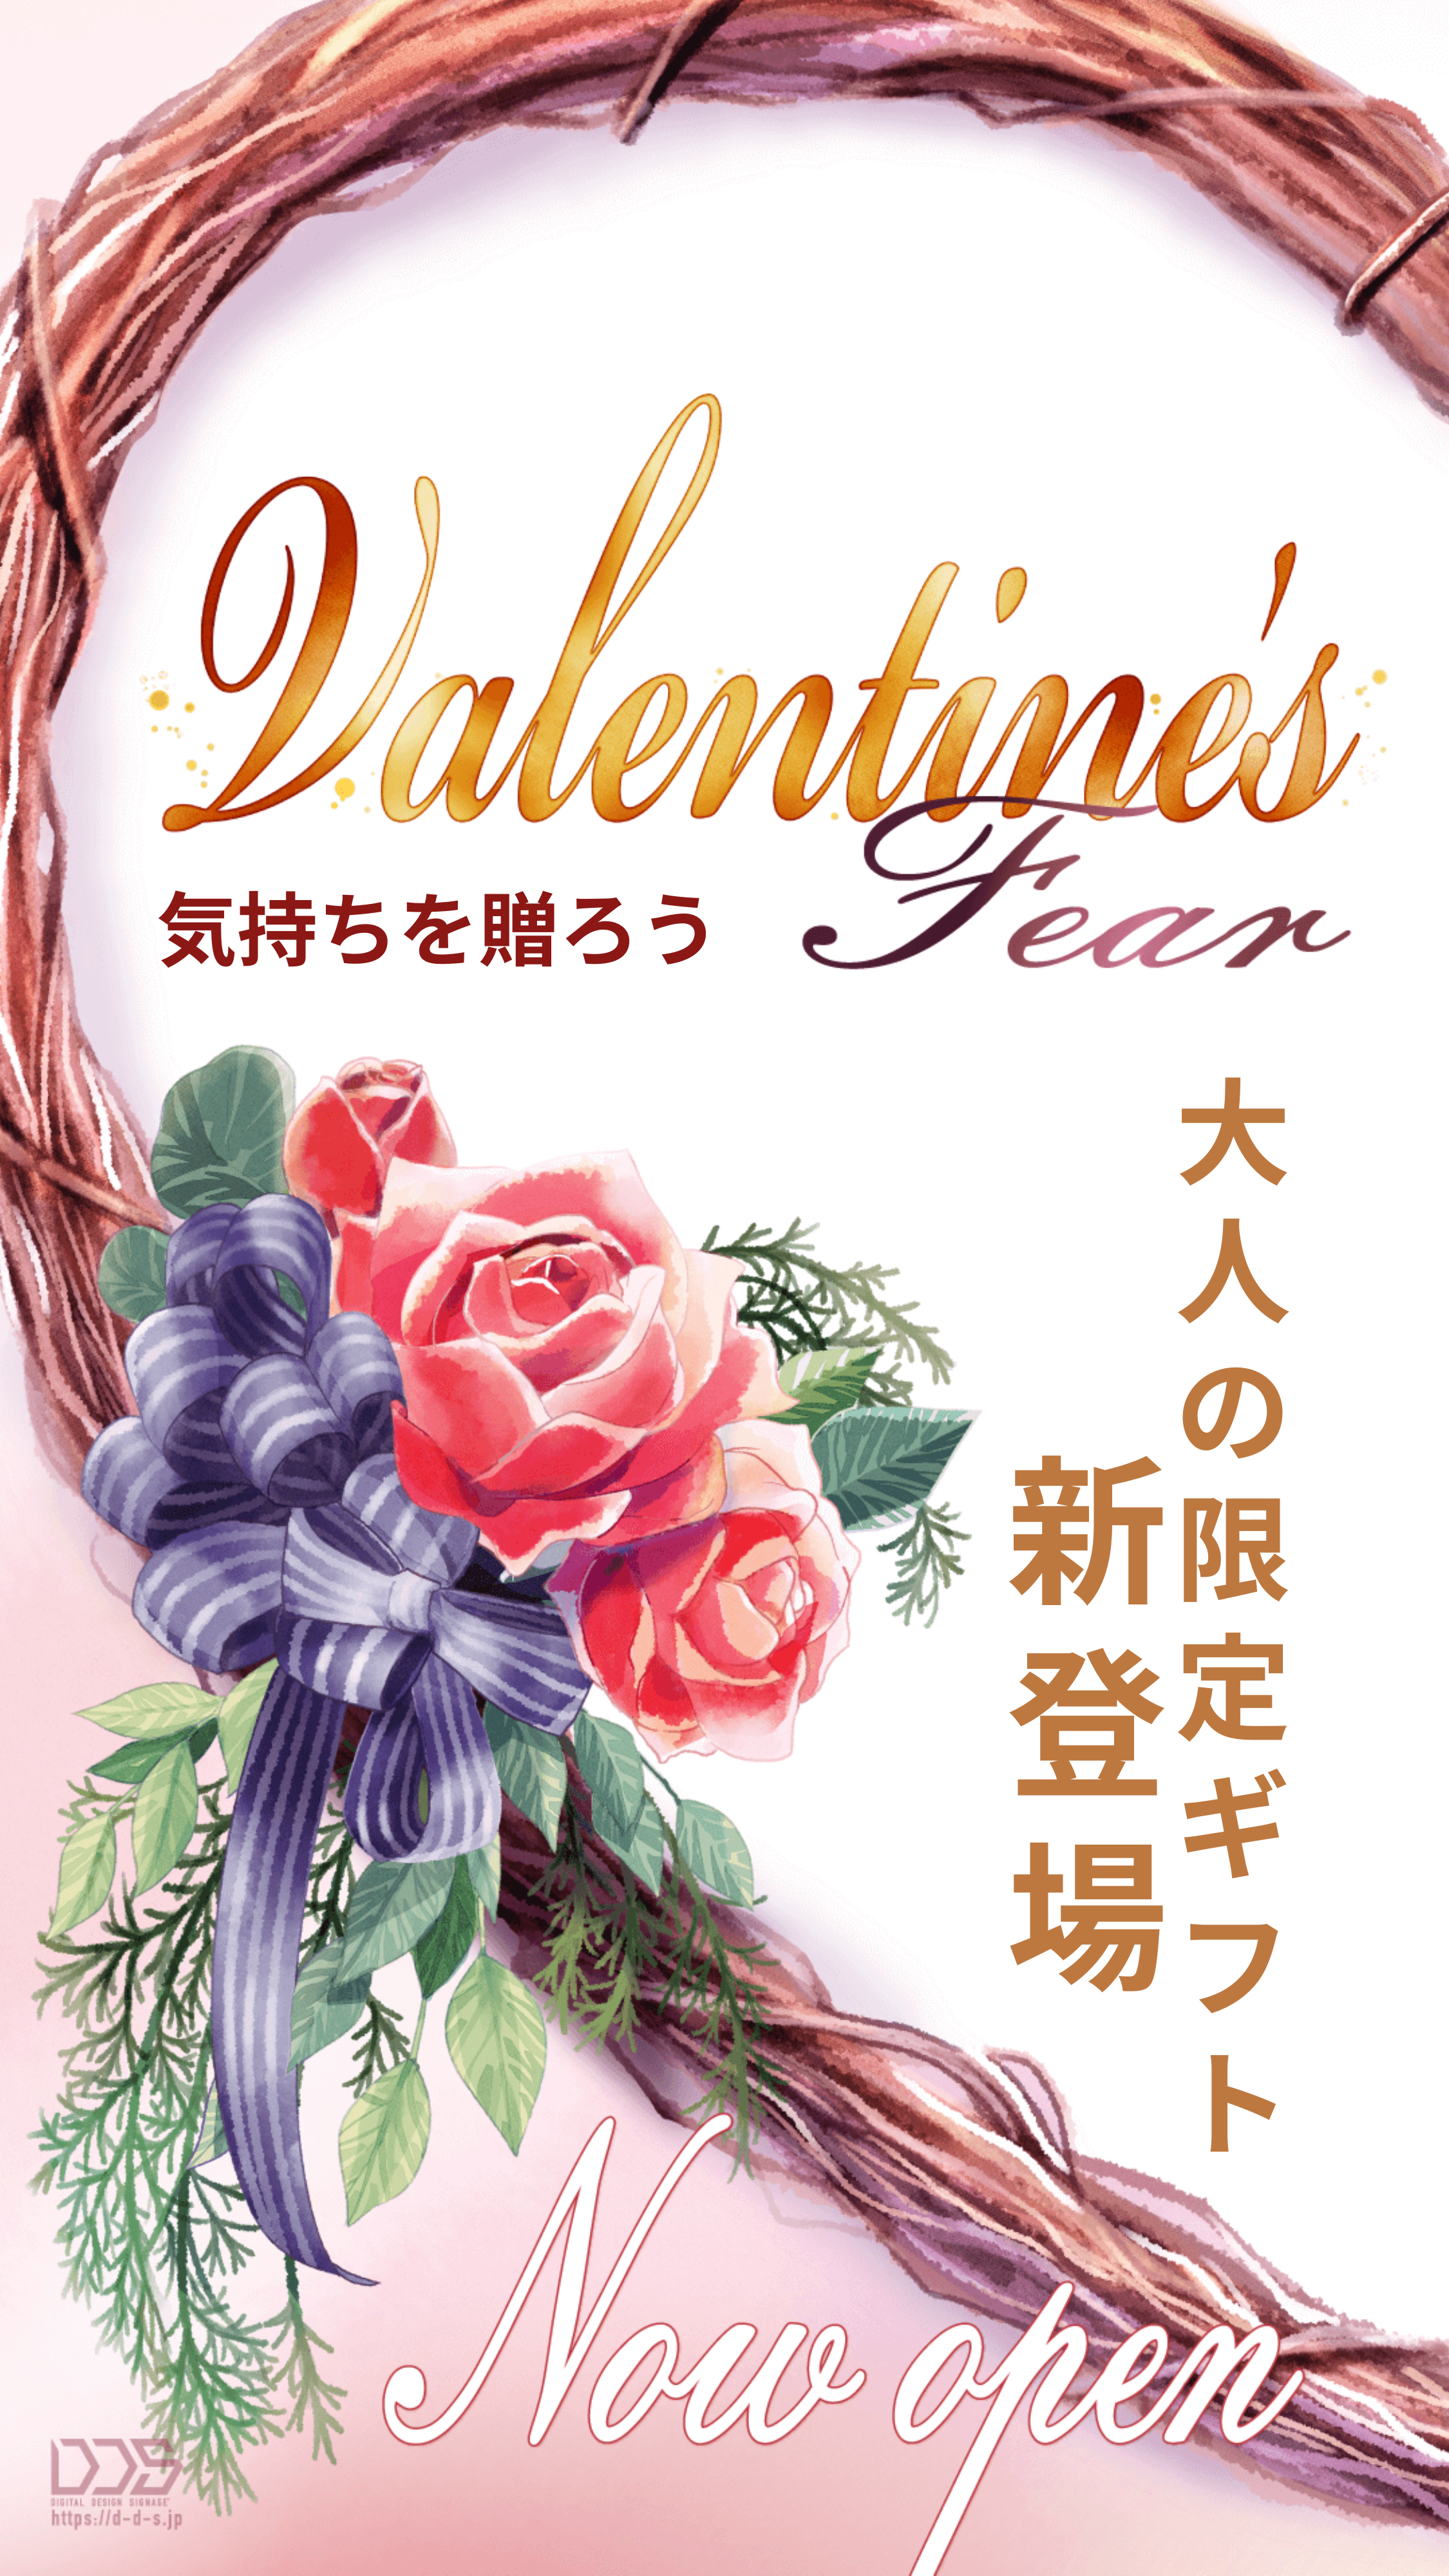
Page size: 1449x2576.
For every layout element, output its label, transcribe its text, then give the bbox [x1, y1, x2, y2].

title 大人の限定ギフト [1171, 1050, 1341, 2183]
text_box 新登場 [997, 1425, 1167, 2208]
subtitle 気持ちを贈ろう [100, 885, 777, 989]
picture [0, 0, 1449, 2576]
